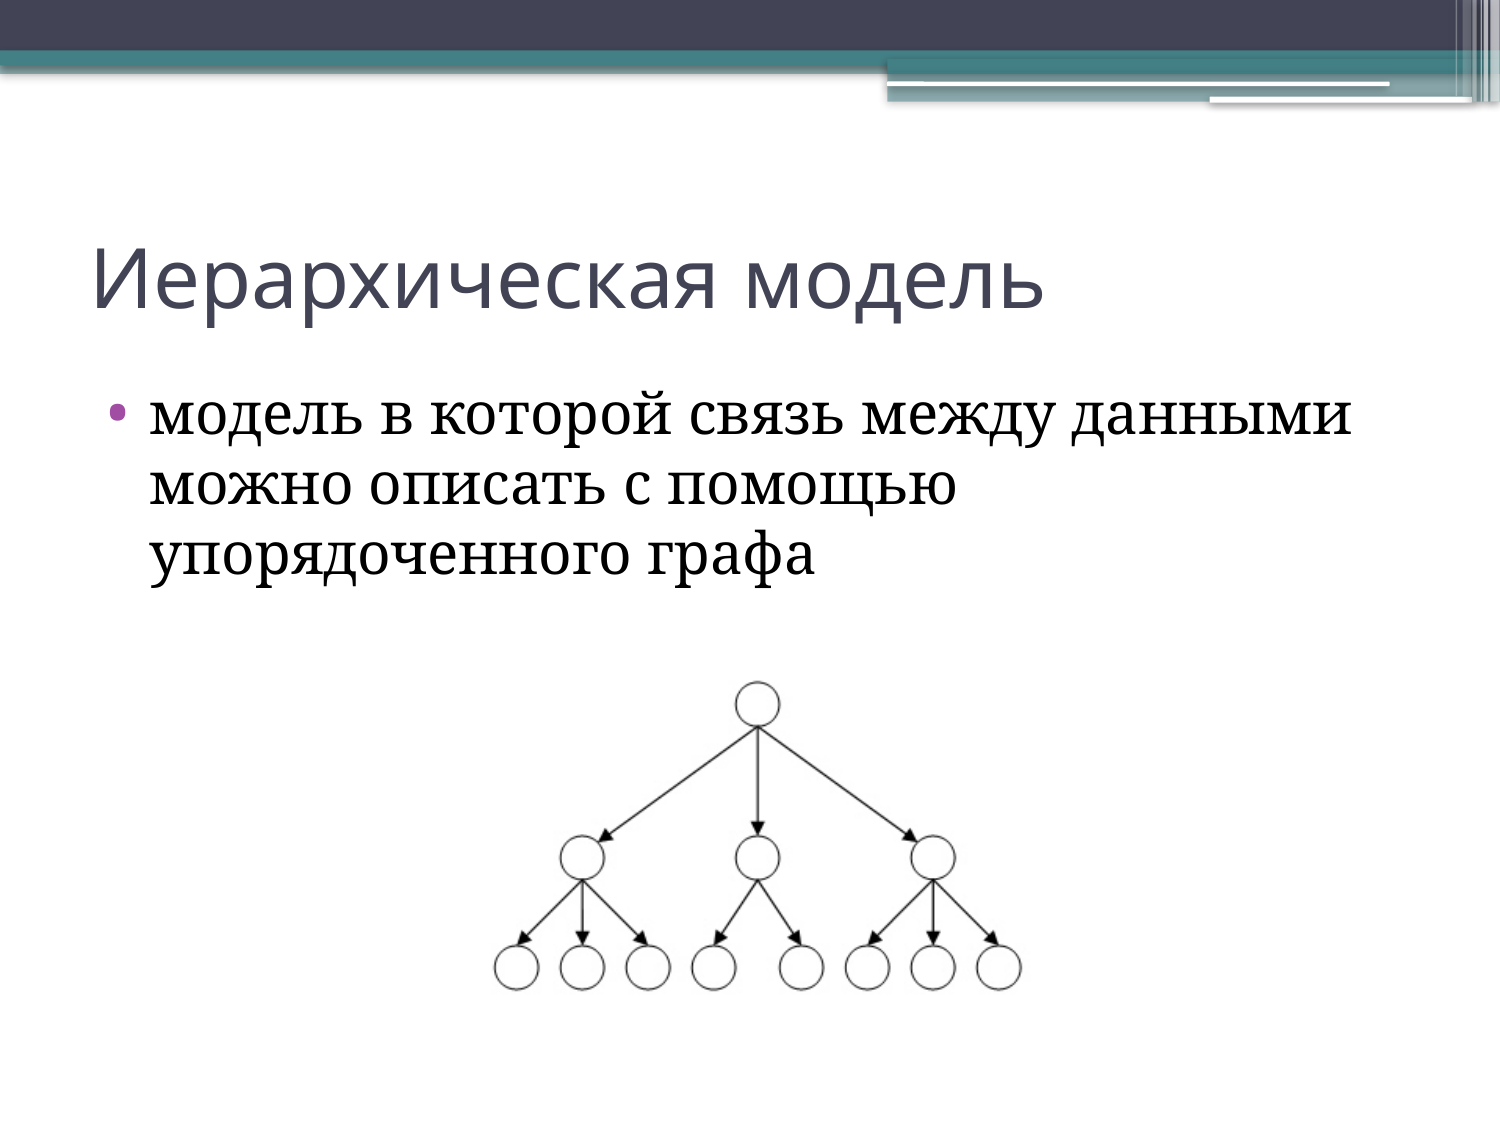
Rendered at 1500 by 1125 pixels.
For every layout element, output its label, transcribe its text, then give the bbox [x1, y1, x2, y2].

title Иерархическая модель [75, 187, 1425, 363]
picture [454, 656, 1063, 1030]
list модель в которой связь между данными можно описать с помощью упорядоченного графа [75, 368, 1425, 1079]
